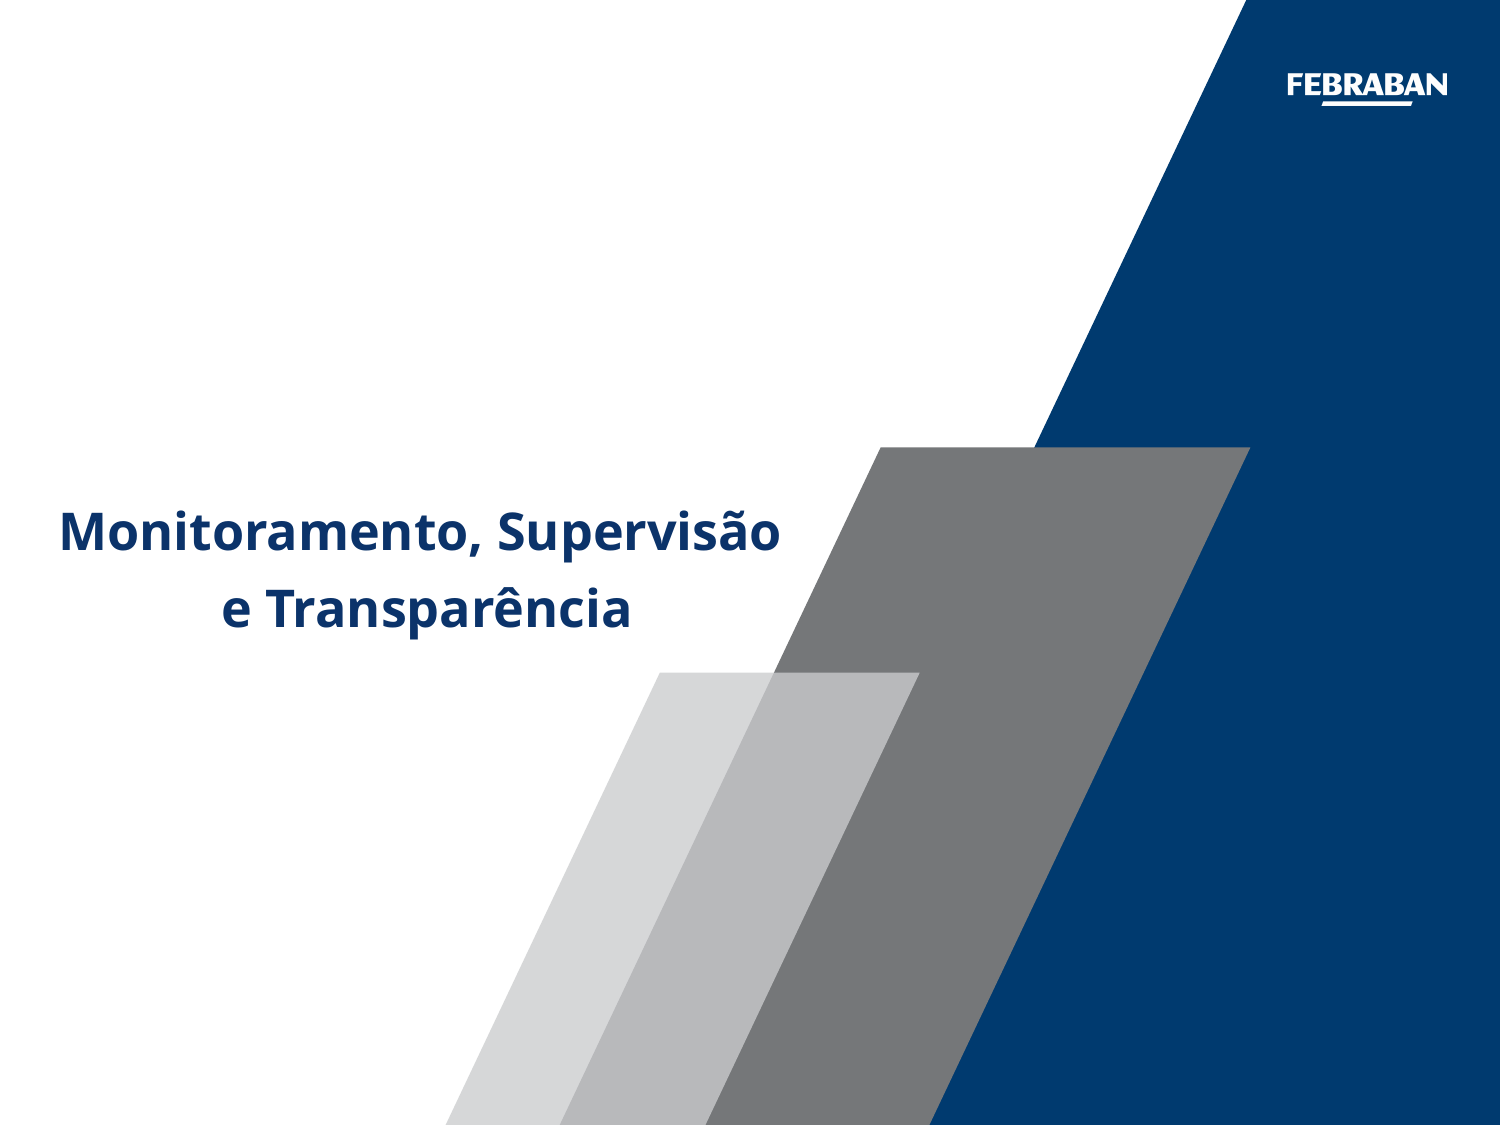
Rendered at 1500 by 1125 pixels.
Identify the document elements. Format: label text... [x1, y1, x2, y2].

picture [1287, 69, 1447, 106]
text_box Monitoramento, Supervisão e Transparência [0, 498, 874, 627]
